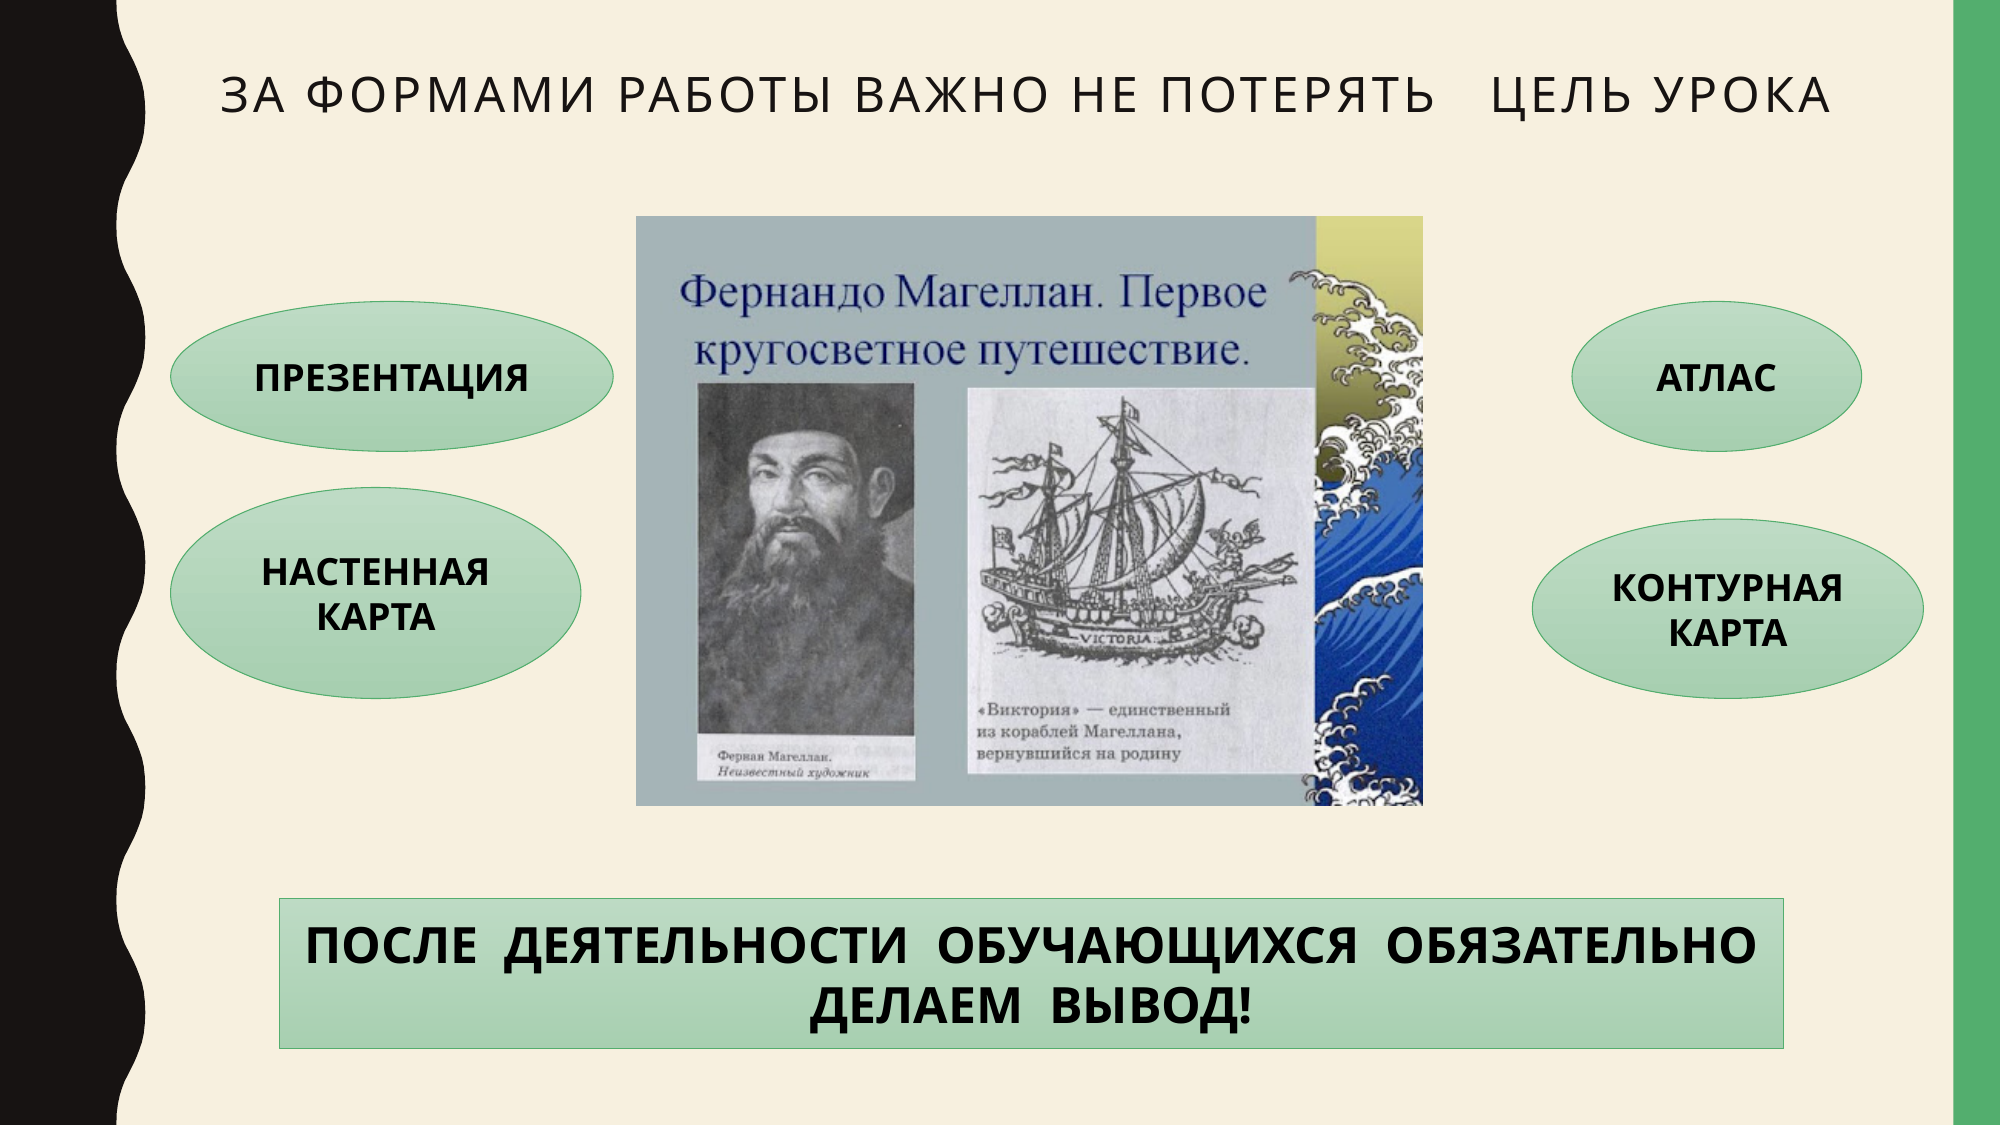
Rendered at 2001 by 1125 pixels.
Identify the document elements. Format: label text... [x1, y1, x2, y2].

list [636, 216, 1423, 806]
text_box ПОСЛЕ ДЕЯТЕЛЬНОСТИ ОБУЧАЮЩИХСЯ ОБЯЗАТЕЛЬНО ДЕЛАЕМ ВЫВОД! [279, 898, 1784, 1049]
text_box АТЛАС [1571, 300, 1863, 452]
text_box ПРЕЗЕНТАЦИЯ [170, 300, 614, 452]
title за формами работы важно не потерять цель урока [205, 62, 1875, 180]
text_box НАСТЕННАЯ КАРТА [170, 486, 582, 700]
text_box КОНТУРНАЯ КАРТА [1531, 518, 1925, 699]
